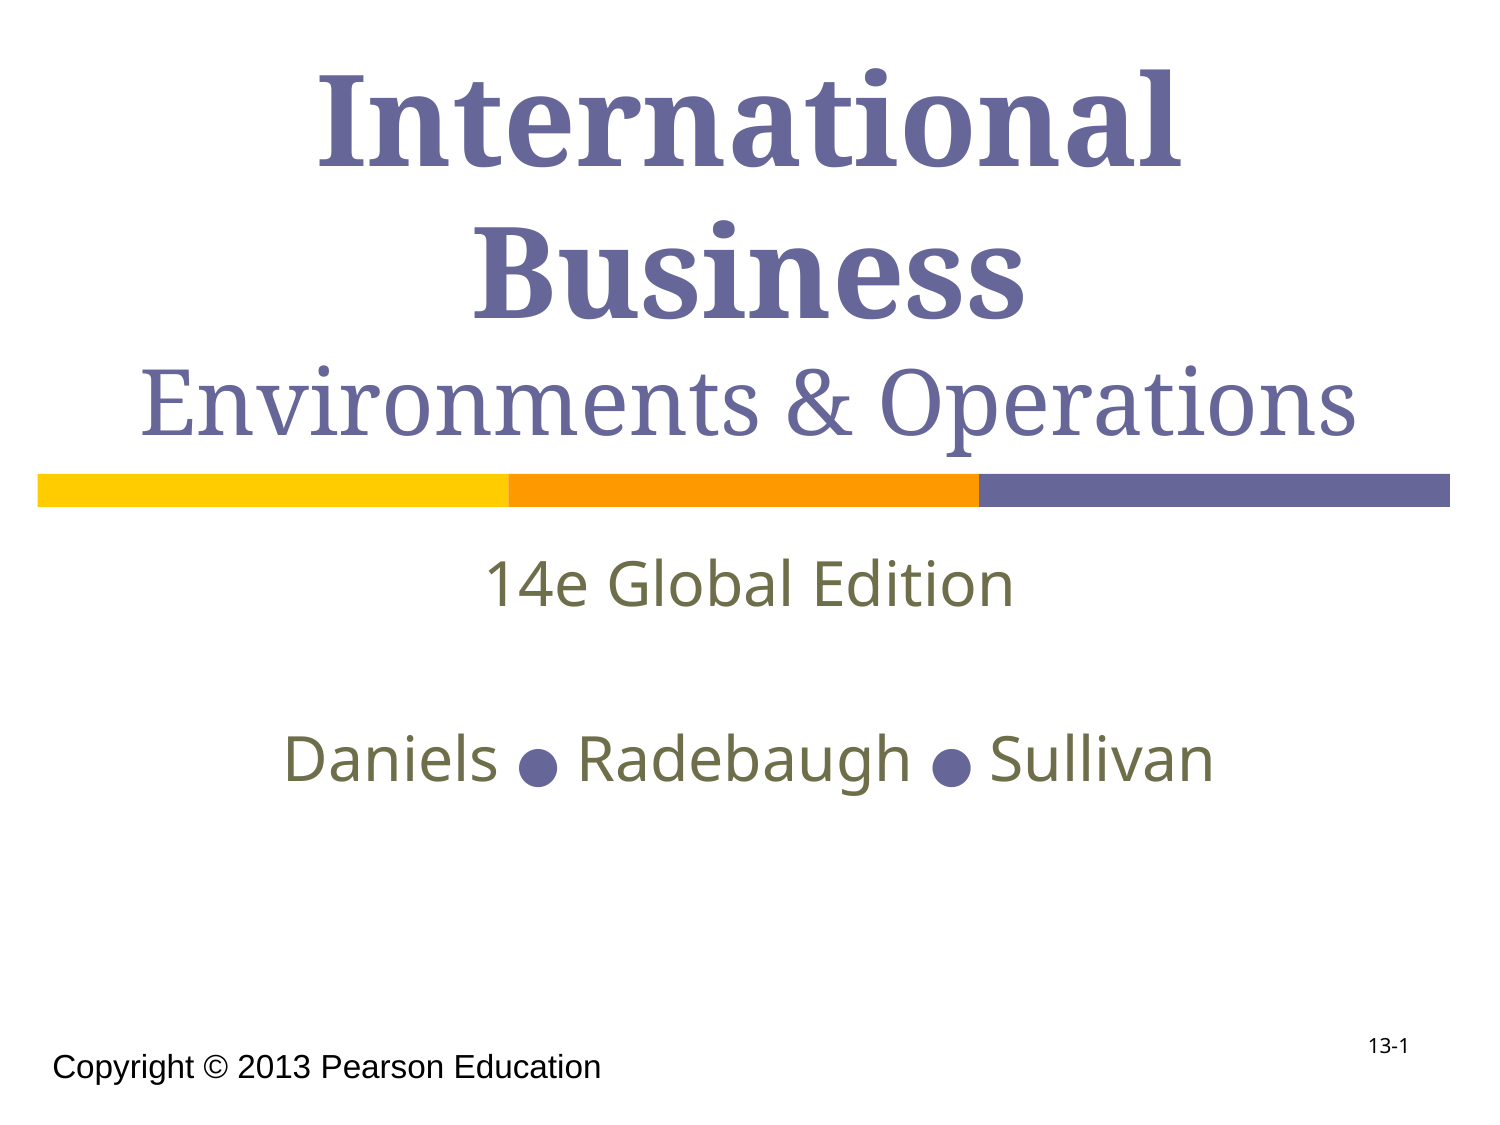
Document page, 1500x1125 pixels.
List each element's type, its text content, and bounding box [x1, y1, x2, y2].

subtitle 14e Global Edition Daniels ● Radebaugh ● Sullivan [225, 536, 1275, 899]
title International Business Environments & Operations [112, 112, 1388, 462]
slide_number 13-1 [1074, 1025, 1425, 1100]
